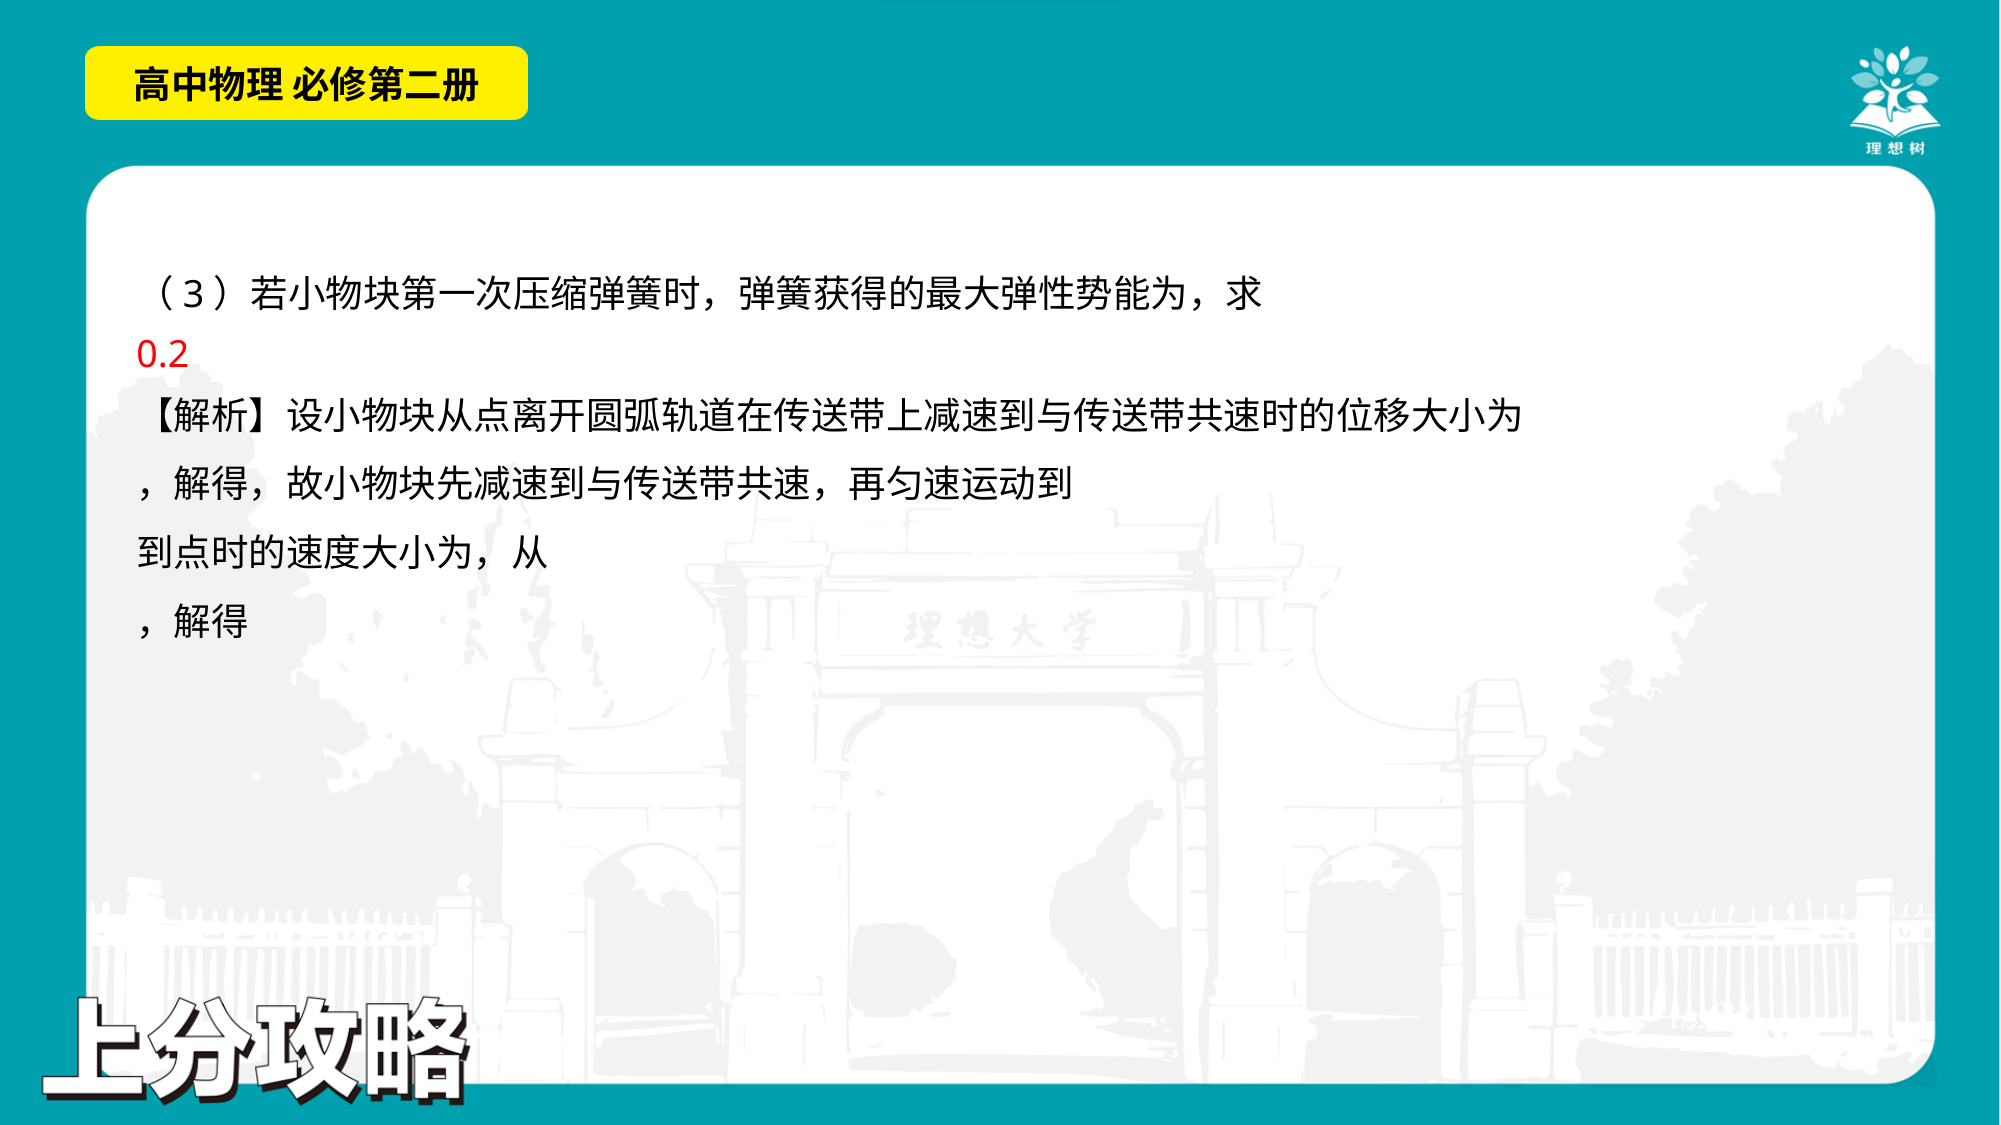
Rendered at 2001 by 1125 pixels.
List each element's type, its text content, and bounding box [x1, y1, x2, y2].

picture [0, 0, 2000, 1125]
text_box 0.2 [136, 308, 1865, 368]
